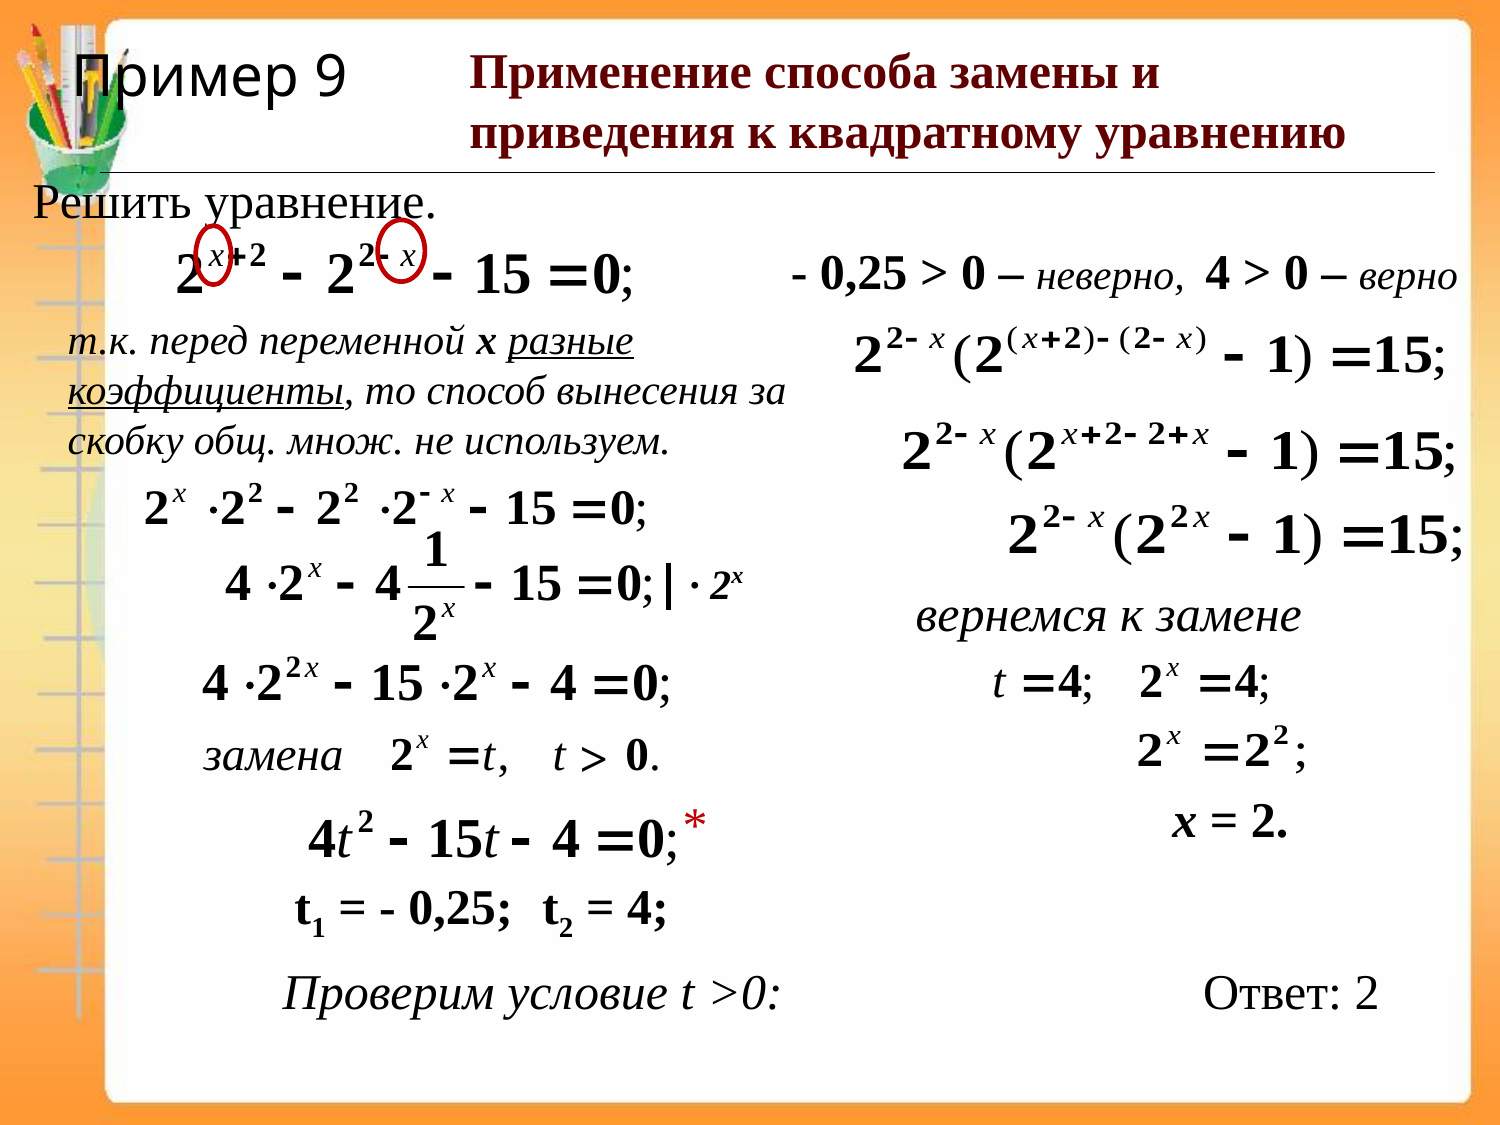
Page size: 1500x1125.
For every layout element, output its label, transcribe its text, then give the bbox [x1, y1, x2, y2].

text_box Применение способа замены и приведения к квадратному уравнению [454, 30, 1380, 166]
text_box [386, 219, 417, 227]
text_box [891, 408, 1471, 494]
text_box Пример 9 [56, 30, 363, 116]
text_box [194, 642, 683, 724]
text_box t1 = - 0,25; [279, 867, 527, 951]
text_box т.к. перед переменной х разные коэффициенты, то способ вынесения за скобку общ. множ. не используем. [53, 305, 880, 471]
text_box Решить уравнение. [17, 160, 458, 236]
text_box 4 > 0 – верно [1190, 231, 1499, 307]
text_box вернемся к замене [900, 574, 1318, 649]
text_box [194, 718, 668, 795]
text_box x = 2. [1157, 795, 1316, 855]
text_box * [672, 784, 723, 860]
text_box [844, 314, 1459, 396]
text_box Проверим условие t >0: [267, 952, 798, 1027]
text_box - 0,25 > 0 – неверно, [763, 231, 1190, 307]
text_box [218, 517, 664, 641]
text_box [135, 470, 656, 546]
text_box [1127, 713, 1319, 788]
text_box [985, 644, 1278, 719]
picture [0, 0, 1500, 1125]
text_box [166, 228, 644, 318]
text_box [997, 491, 1474, 578]
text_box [300, 796, 691, 882]
text_box t2 = 4; [527, 867, 697, 951]
text_box ∙ 2х [674, 550, 759, 616]
text_box Ответ: 2 [1188, 952, 1395, 1027]
